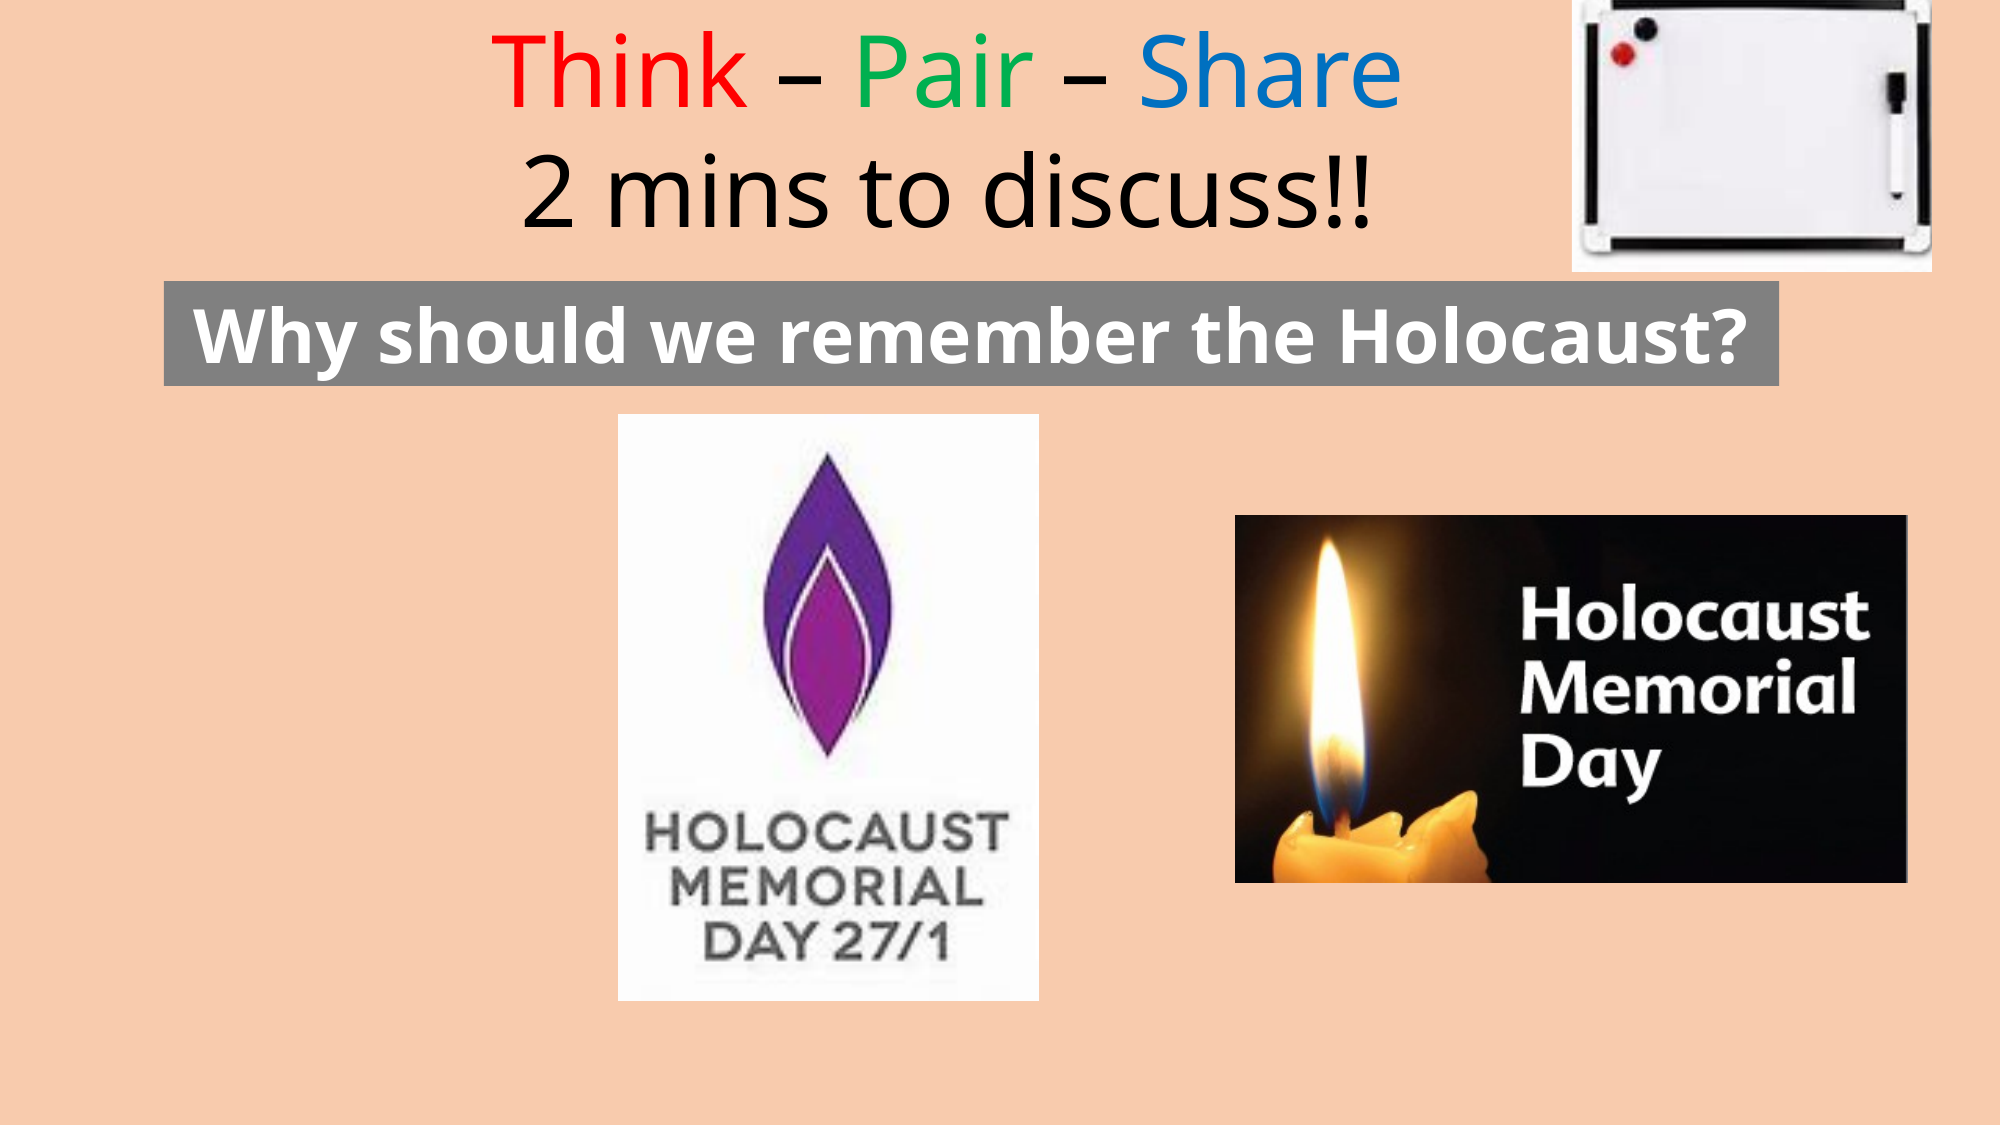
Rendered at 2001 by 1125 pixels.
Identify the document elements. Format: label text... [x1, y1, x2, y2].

text_box Think – Pair – Share 2 mins to discuss!! [428, 0, 1469, 255]
picture [1571, 0, 1932, 272]
picture [1235, 514, 1908, 883]
text_box Why should we remember the Holocaust? [163, 281, 1780, 386]
picture [618, 414, 1039, 1001]
